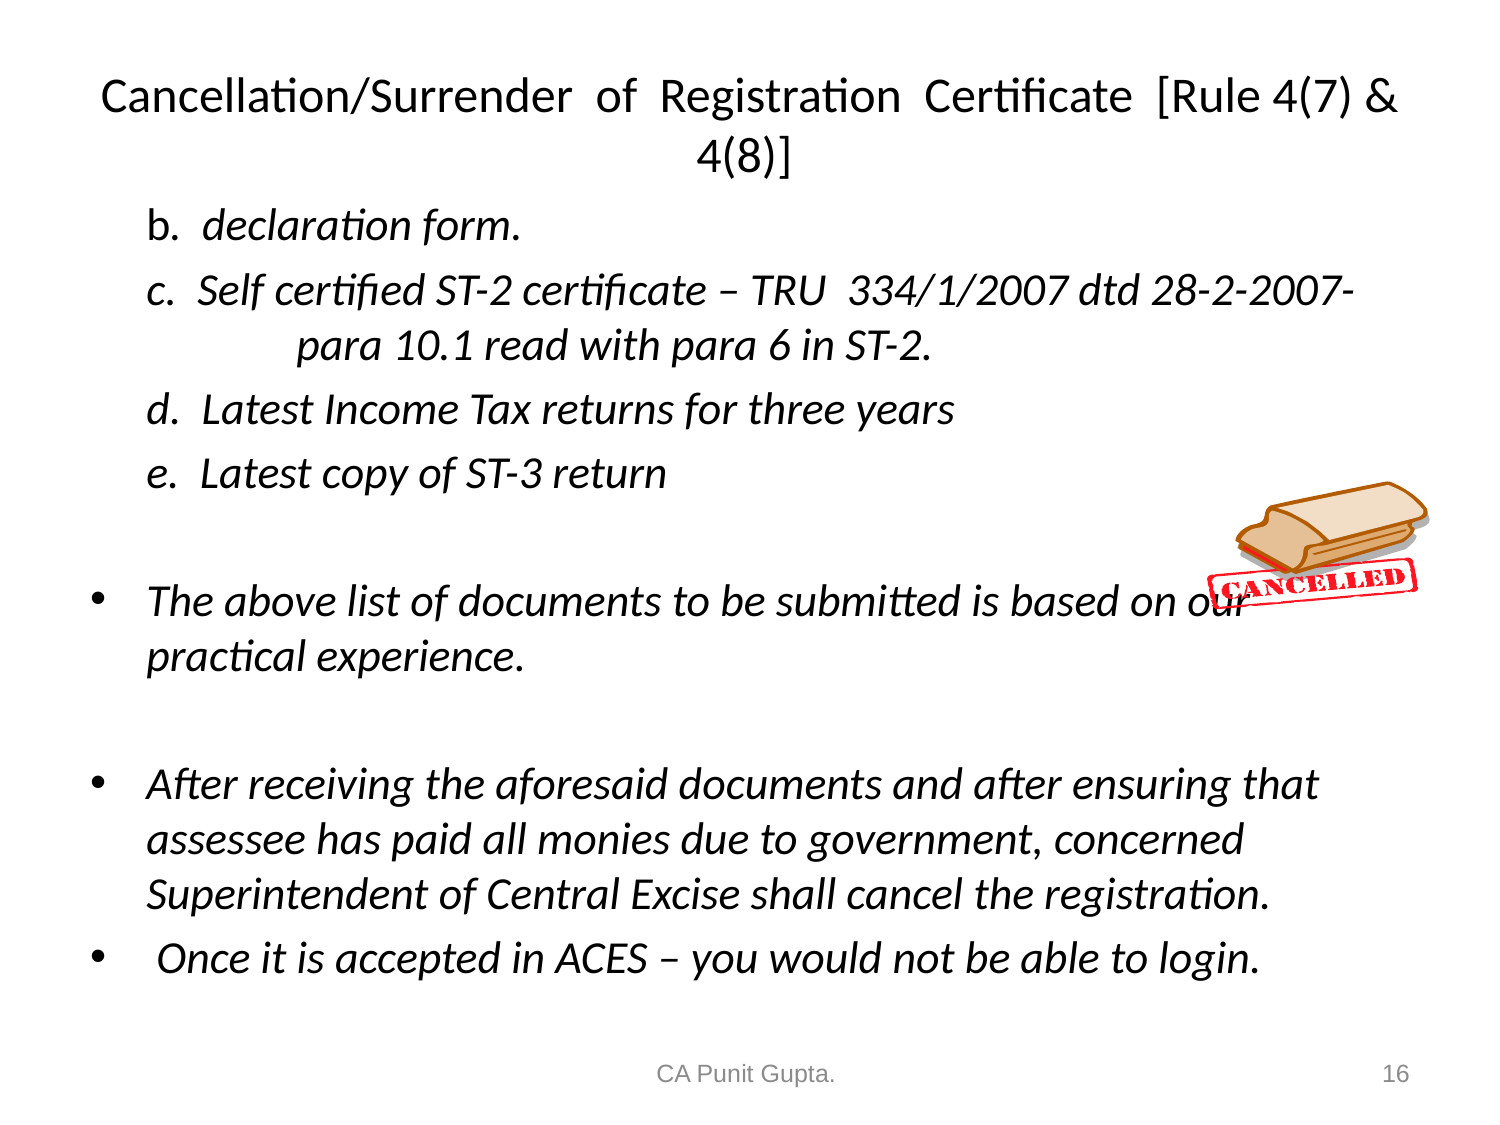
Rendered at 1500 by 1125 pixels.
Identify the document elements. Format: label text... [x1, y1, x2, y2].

slide_number 16 [1074, 1042, 1425, 1103]
picture [1206, 480, 1430, 610]
title Cancellation/Surrender of Registration Certificate [Rule 4(7) & 4(8)] [75, 45, 1425, 187]
footer CA Punit Gupta. [512, 1042, 988, 1103]
list b. declaration form. c. Self certified ST-2 certificate – TRU 334/1/2007 dtd 28-2-2007- para 10.1 read with para 6 in ST-2. d. Latest Income Tax returns for three years e. Latest copy of ST-3 return The above list of documents to be submitted is based on our practical experience. After receiving the aforesaid documents and after ensuring that assessee has paid all monies due to government, concerned Superintendent of Central Excise shall cancel the registration. Once it is accepted in ACES – you would not be able to login. [75, 187, 1425, 1020]
